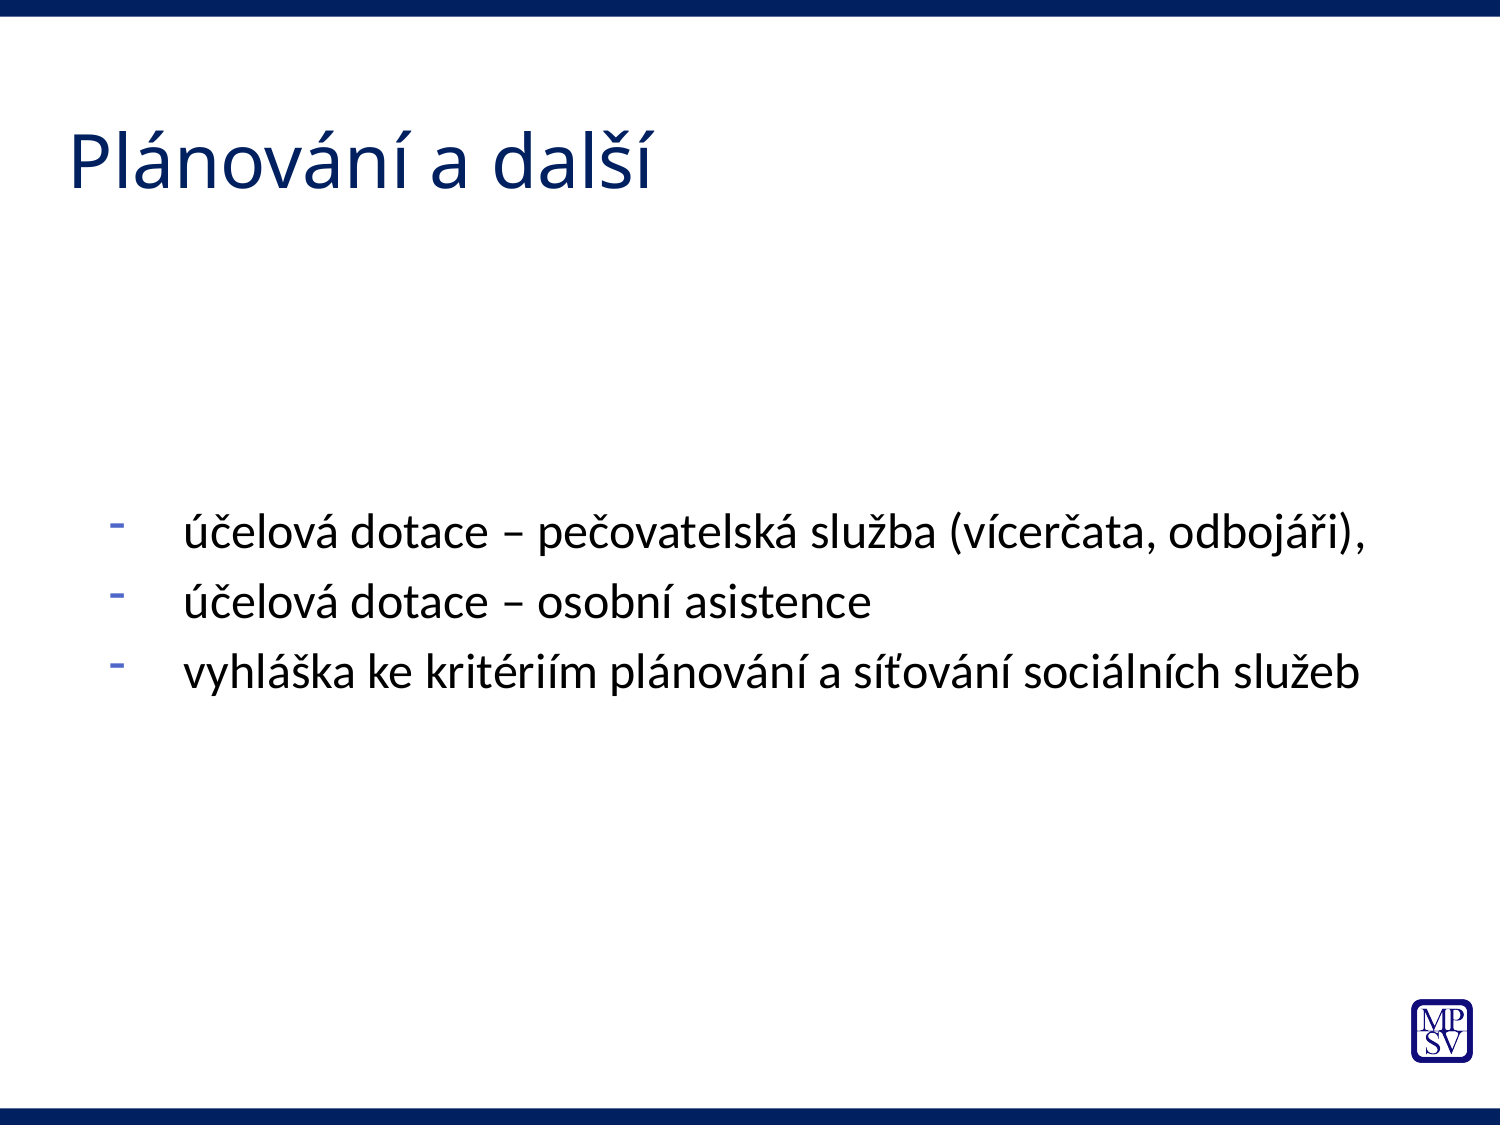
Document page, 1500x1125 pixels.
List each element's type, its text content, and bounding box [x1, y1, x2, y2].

picture [1411, 999, 1473, 1063]
list účelová dotace – pečovatelská služba (vícerčata, odbojáři), účelová dotace – osobní asistence vyhláška ke kritériím plánování a síťování sociálních služeb [75, 262, 1453, 1005]
text_box Plánování a další [53, 105, 1453, 211]
text_box [0, 1106, 1500, 1125]
text_box [0, 0, 1500, 19]
